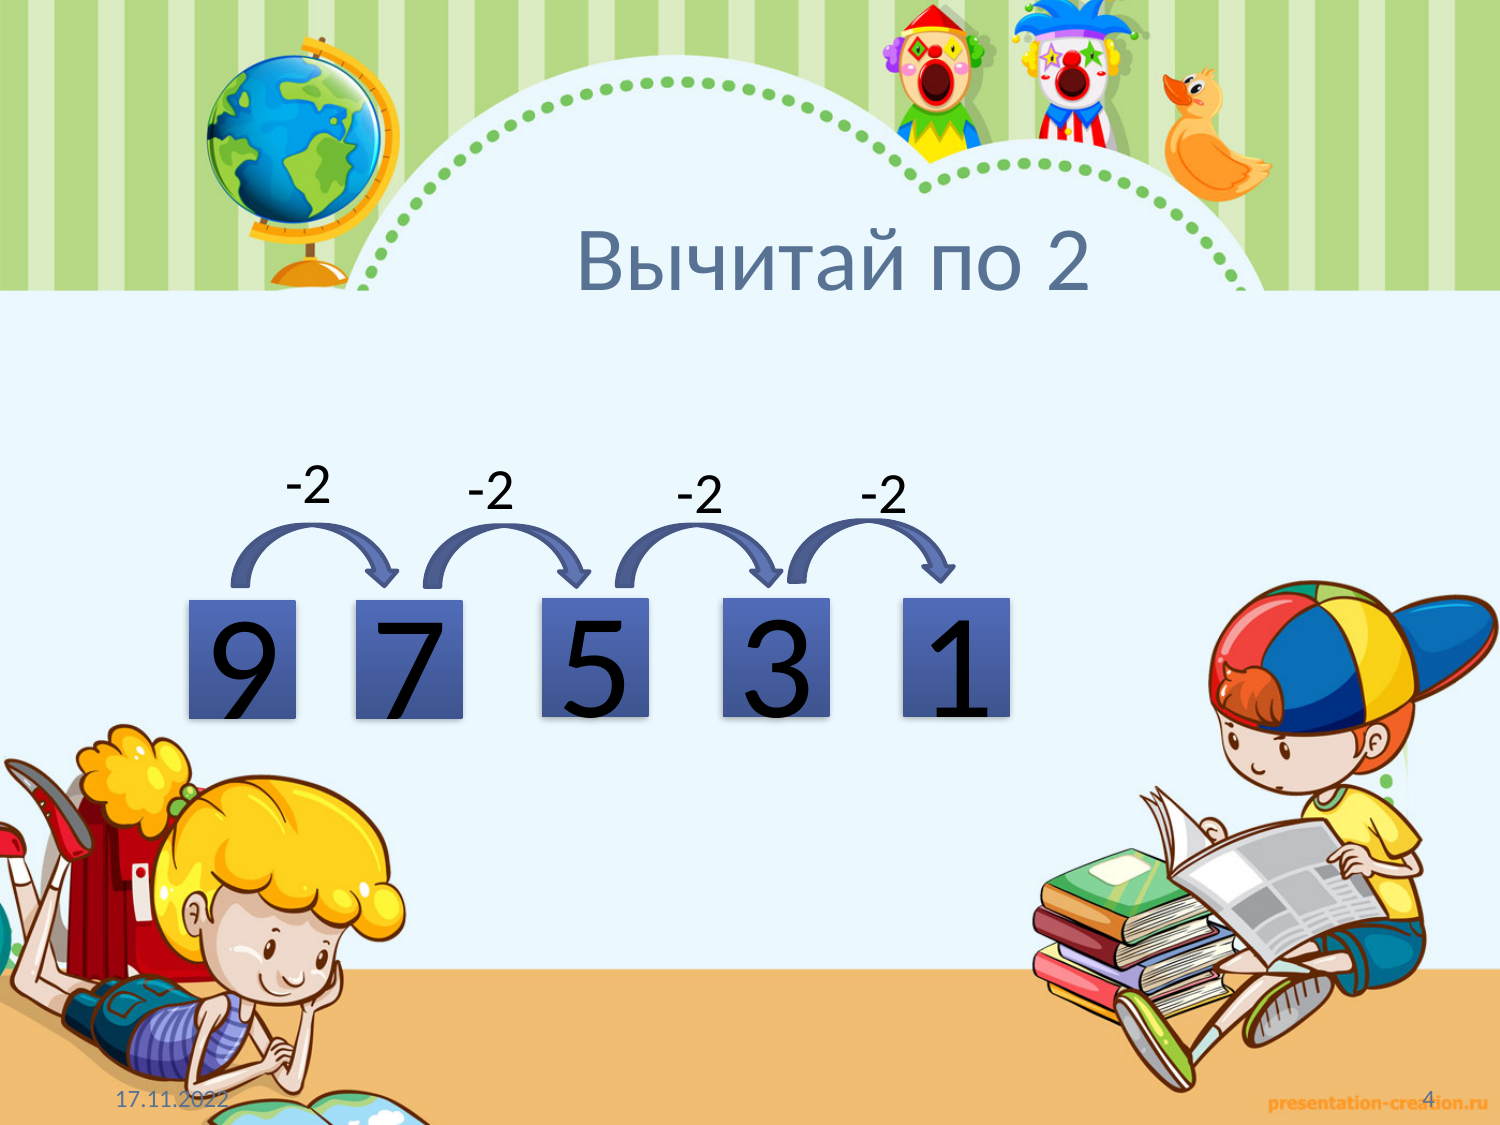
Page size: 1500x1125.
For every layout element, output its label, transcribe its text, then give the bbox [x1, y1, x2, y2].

text_box [422, 523, 592, 589]
picture [0, 0, 1500, 1125]
text_box -2 [600, 459, 783, 521]
text_box [614, 522, 784, 589]
text_box 1 [903, 598, 1010, 717]
text_box 7 [356, 600, 463, 719]
text_box [787, 521, 956, 584]
title Вычитай по 2 [361, 156, 1307, 352]
text_box 3 [723, 598, 830, 717]
text_box -2 [208, 449, 410, 511]
text_box -2 [783, 459, 985, 521]
text_box -2 [391, 455, 592, 517]
text_box [230, 522, 400, 589]
text_box 5 [542, 598, 649, 717]
text_box 9 [189, 600, 296, 719]
